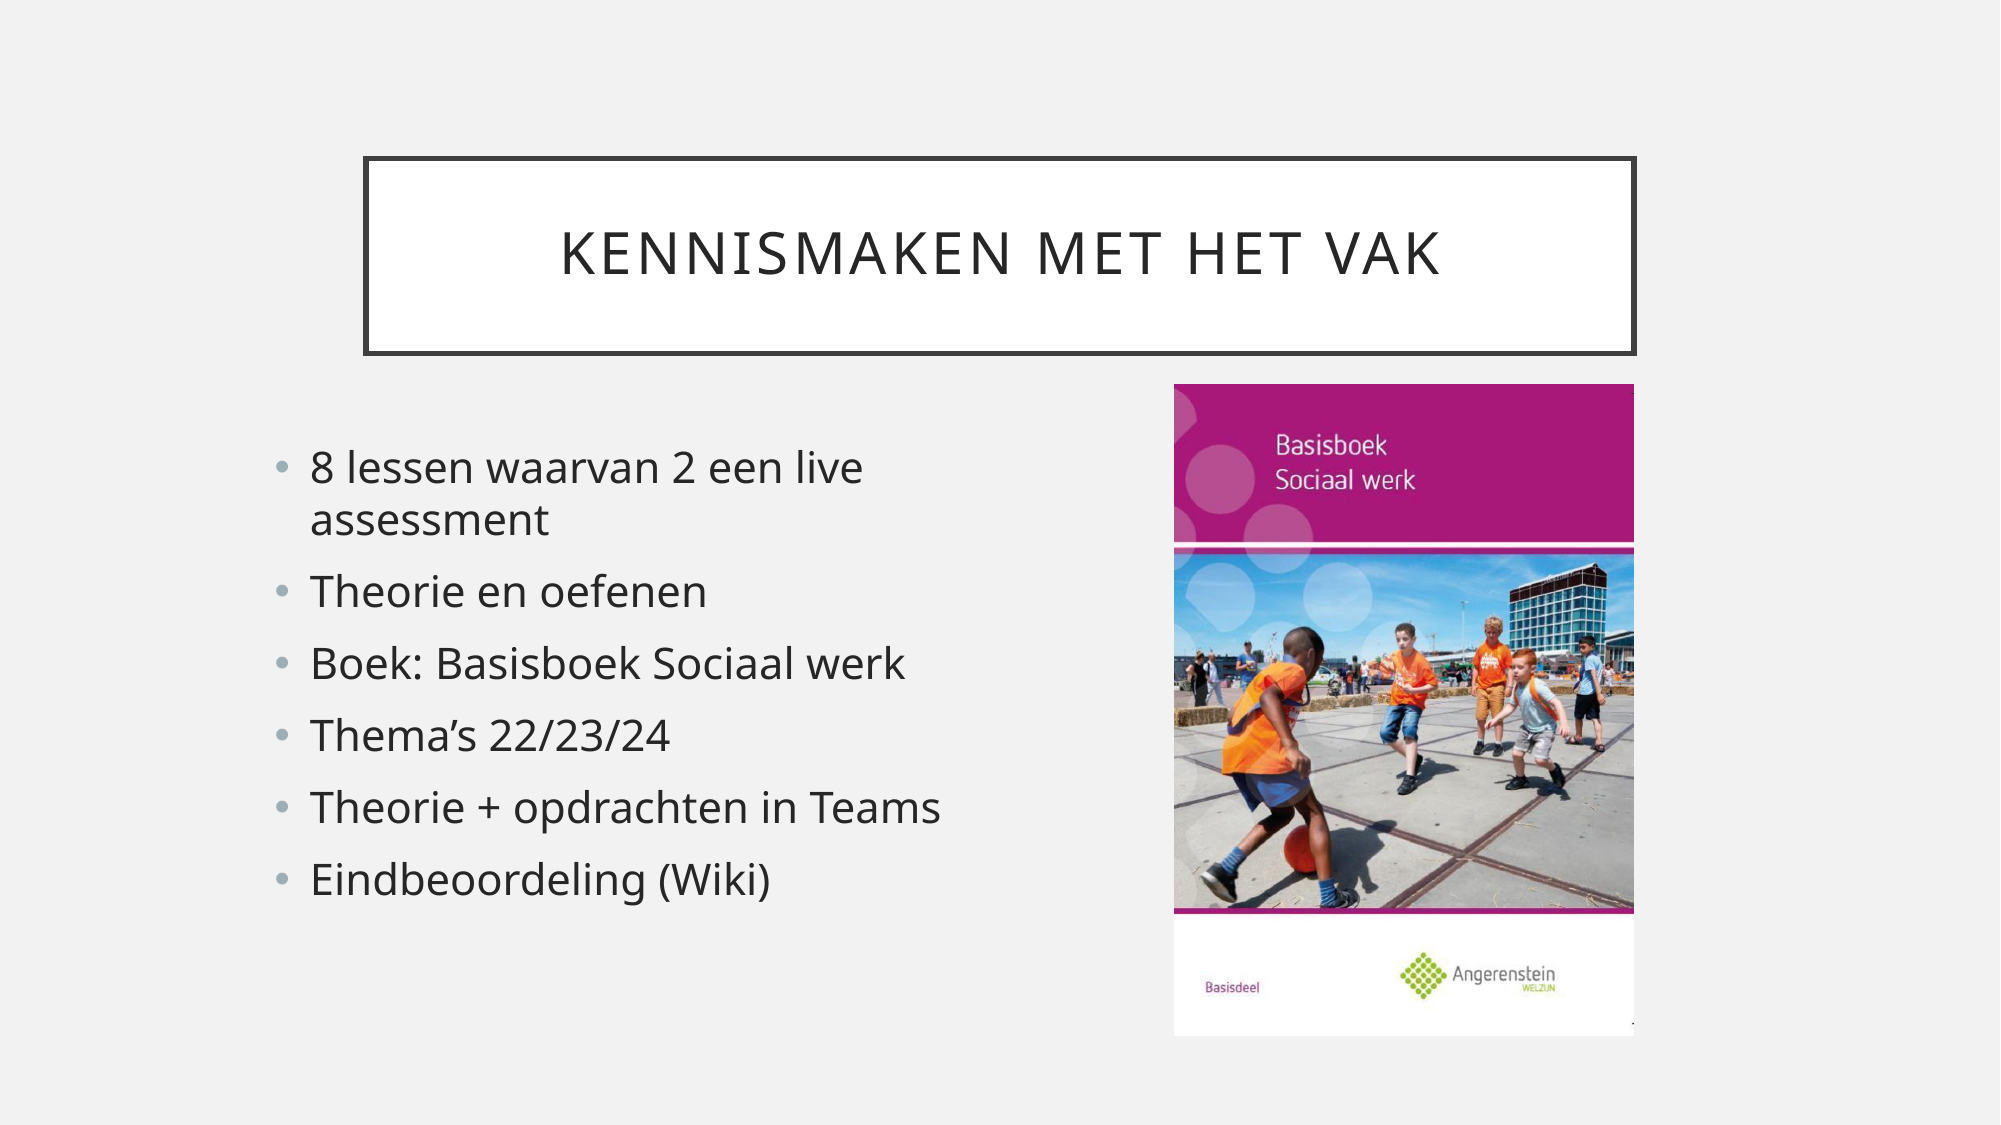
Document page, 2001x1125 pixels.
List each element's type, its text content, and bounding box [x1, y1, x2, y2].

list 8 lessen waarvan 2 een live assessment Theorie en oefenen Boek: Basisboek Sociaal werk Thema’s 22/23/24 Theorie + opdrachten in Teams Eindbeoordeling (Wiki) [259, 432, 961, 942]
picture [1174, 384, 1634, 1036]
title Kennismaken met het vak [363, 156, 1637, 356]
